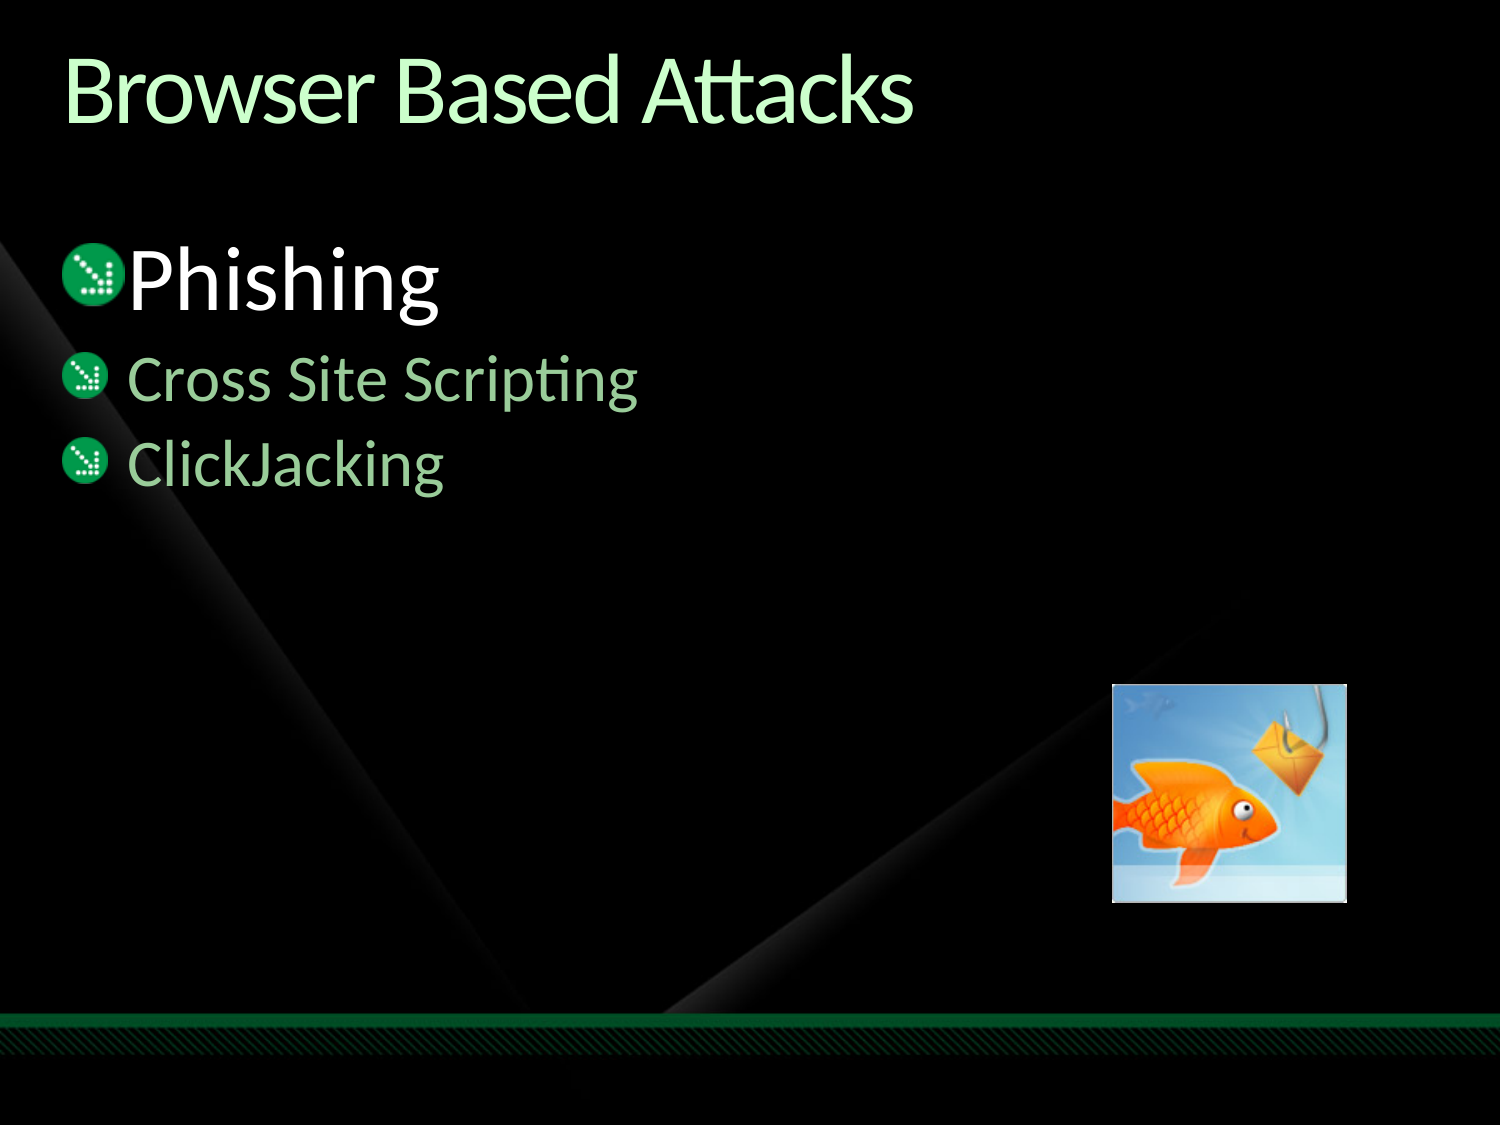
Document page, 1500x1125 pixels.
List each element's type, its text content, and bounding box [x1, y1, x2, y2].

picture [0, 0, 1500, 1125]
title Browser Based Attacks [62, 37, 1438, 147]
list Phishing Cross Site Scripting ClickJacking [62, 231, 1438, 595]
